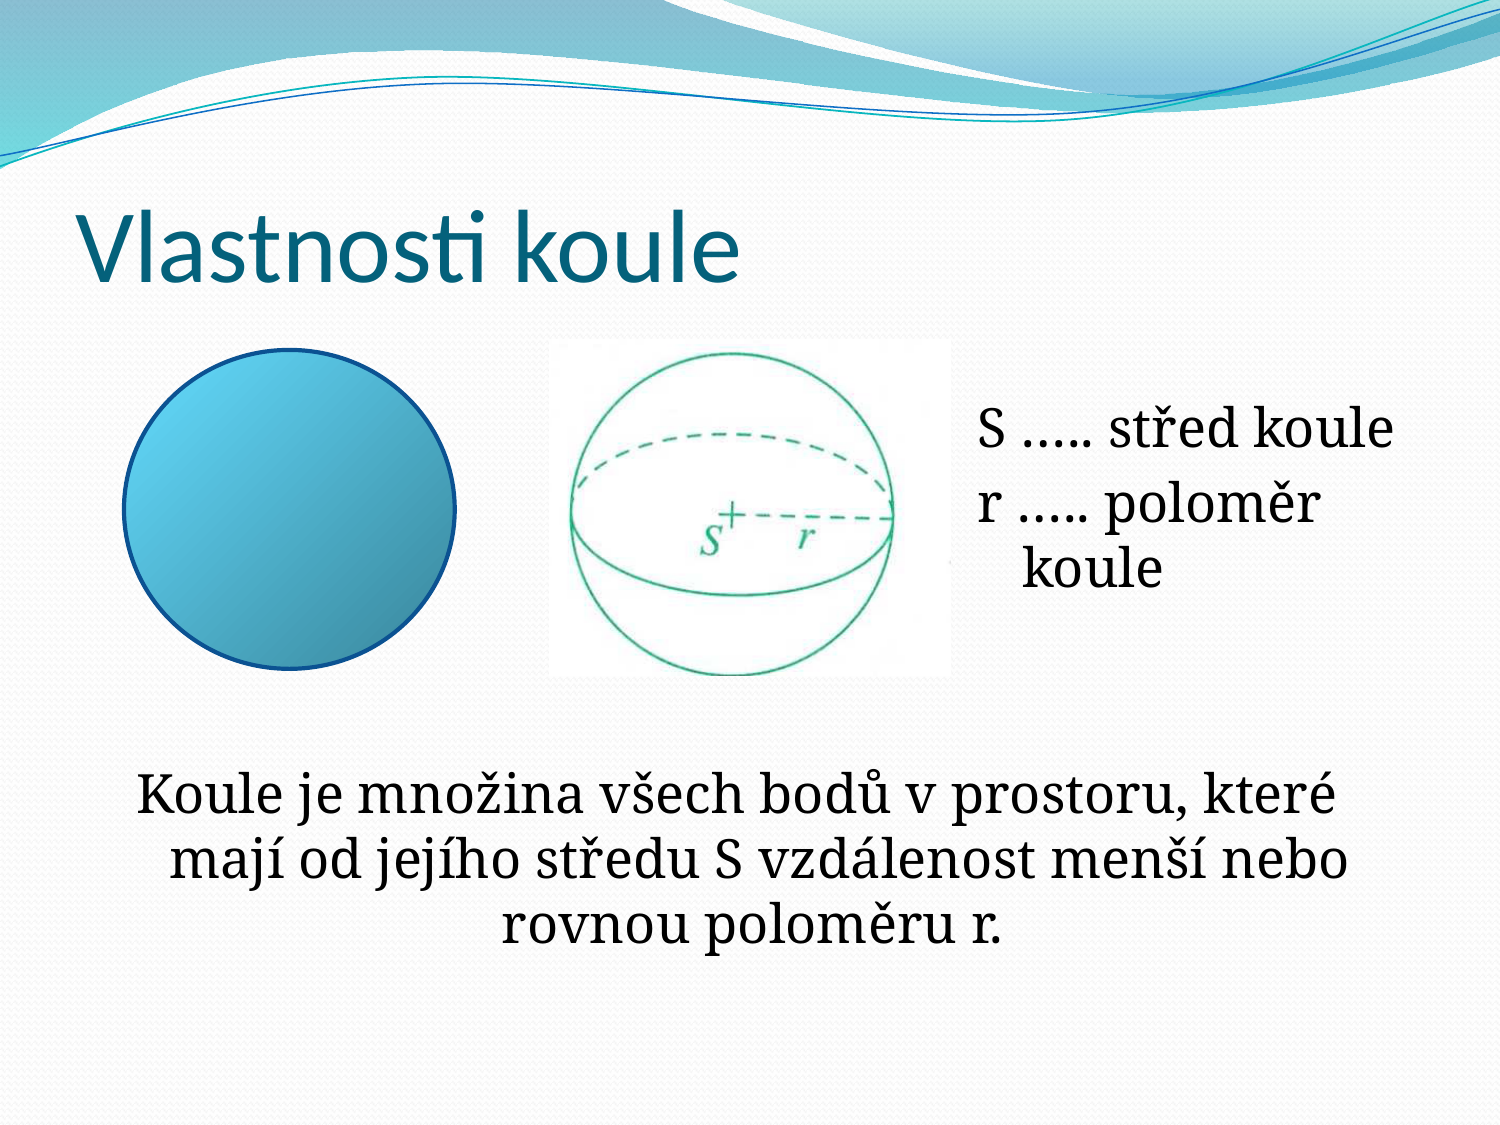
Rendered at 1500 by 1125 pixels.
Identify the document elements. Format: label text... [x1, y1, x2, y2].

title Vlastnosti koule [75, 115, 1425, 303]
text_box [121, 347, 457, 671]
list Koule je množina všech bodů v prostoru, které mají od jejího středu S vzdálenost menší nebo rovnou poloměru r. [75, 751, 1400, 1000]
picture [548, 339, 952, 676]
list S ….. střed koule r ….. poloměr koule [962, 385, 1447, 610]
